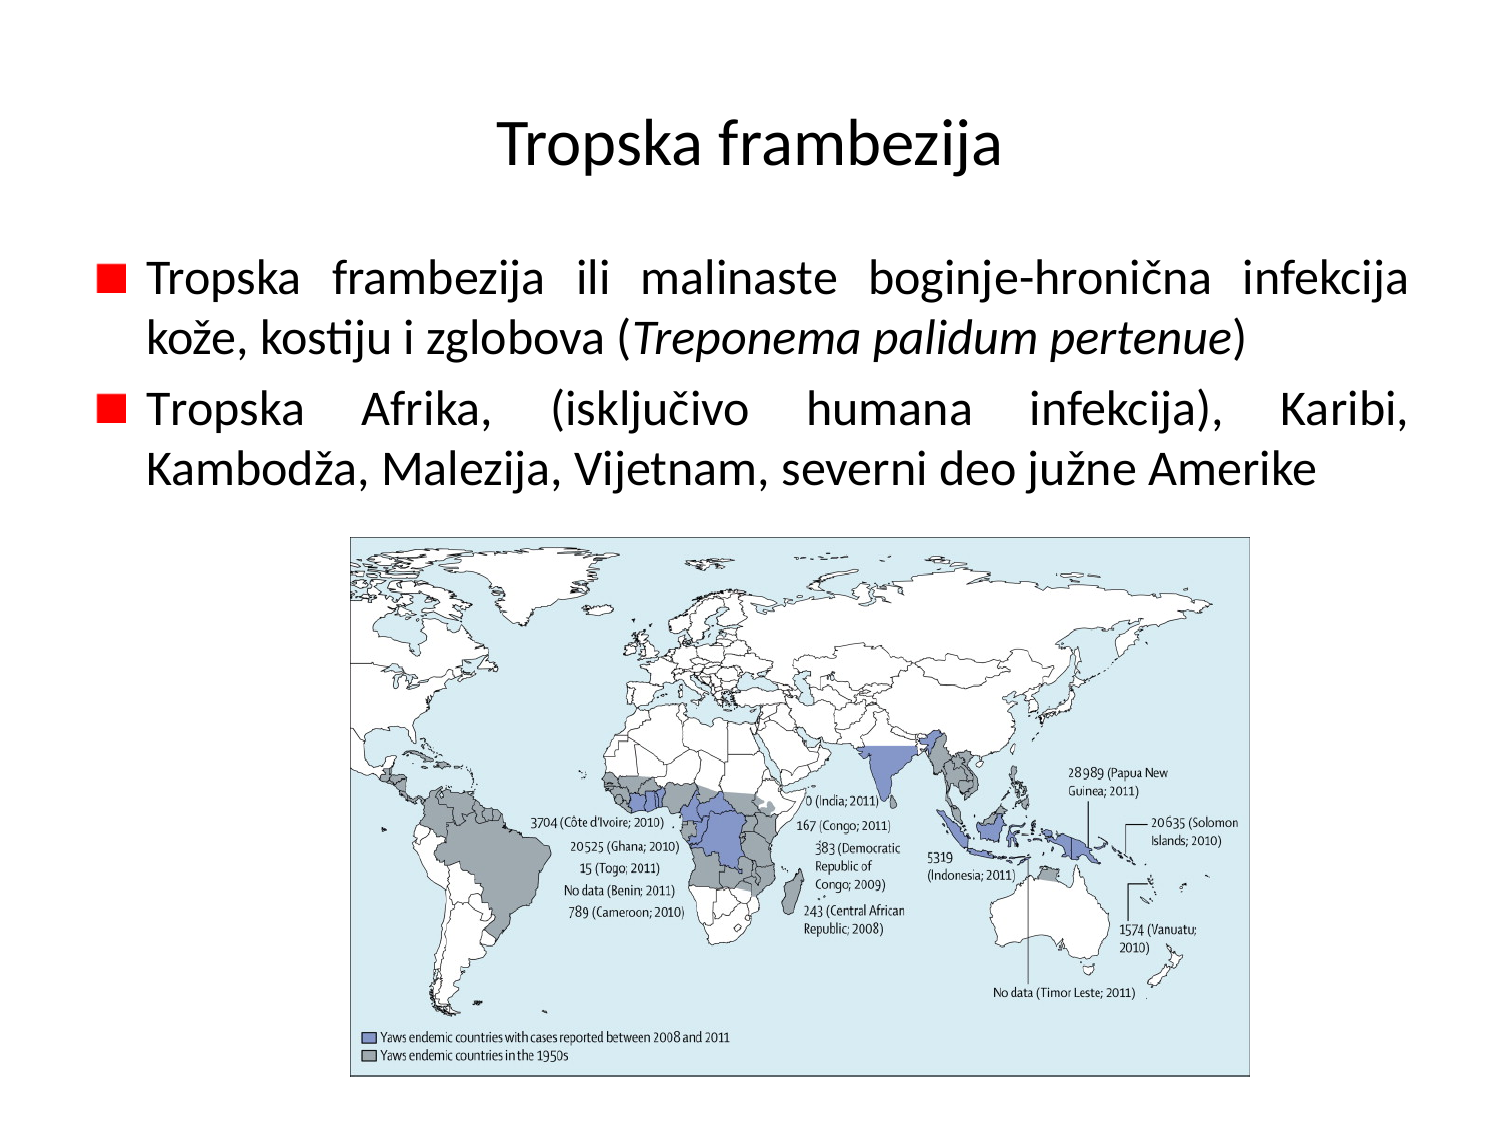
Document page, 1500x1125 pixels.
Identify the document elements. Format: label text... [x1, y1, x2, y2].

picture [349, 537, 1251, 1077]
list Tropska frambezija ili malinaste boginje-hronična infekcija kože, kostiju i zglobova (Treponema palidum pertenue) Tropska Afrika, (isključivo humana infekcija), Karibi, Kambodža, Malezija, Vijetnam, severni deo južne Amerike [73, 235, 1427, 1007]
picture [90, 387, 126, 423]
title Tropska frambezija [73, 43, 1427, 235]
picture [90, 257, 126, 293]
